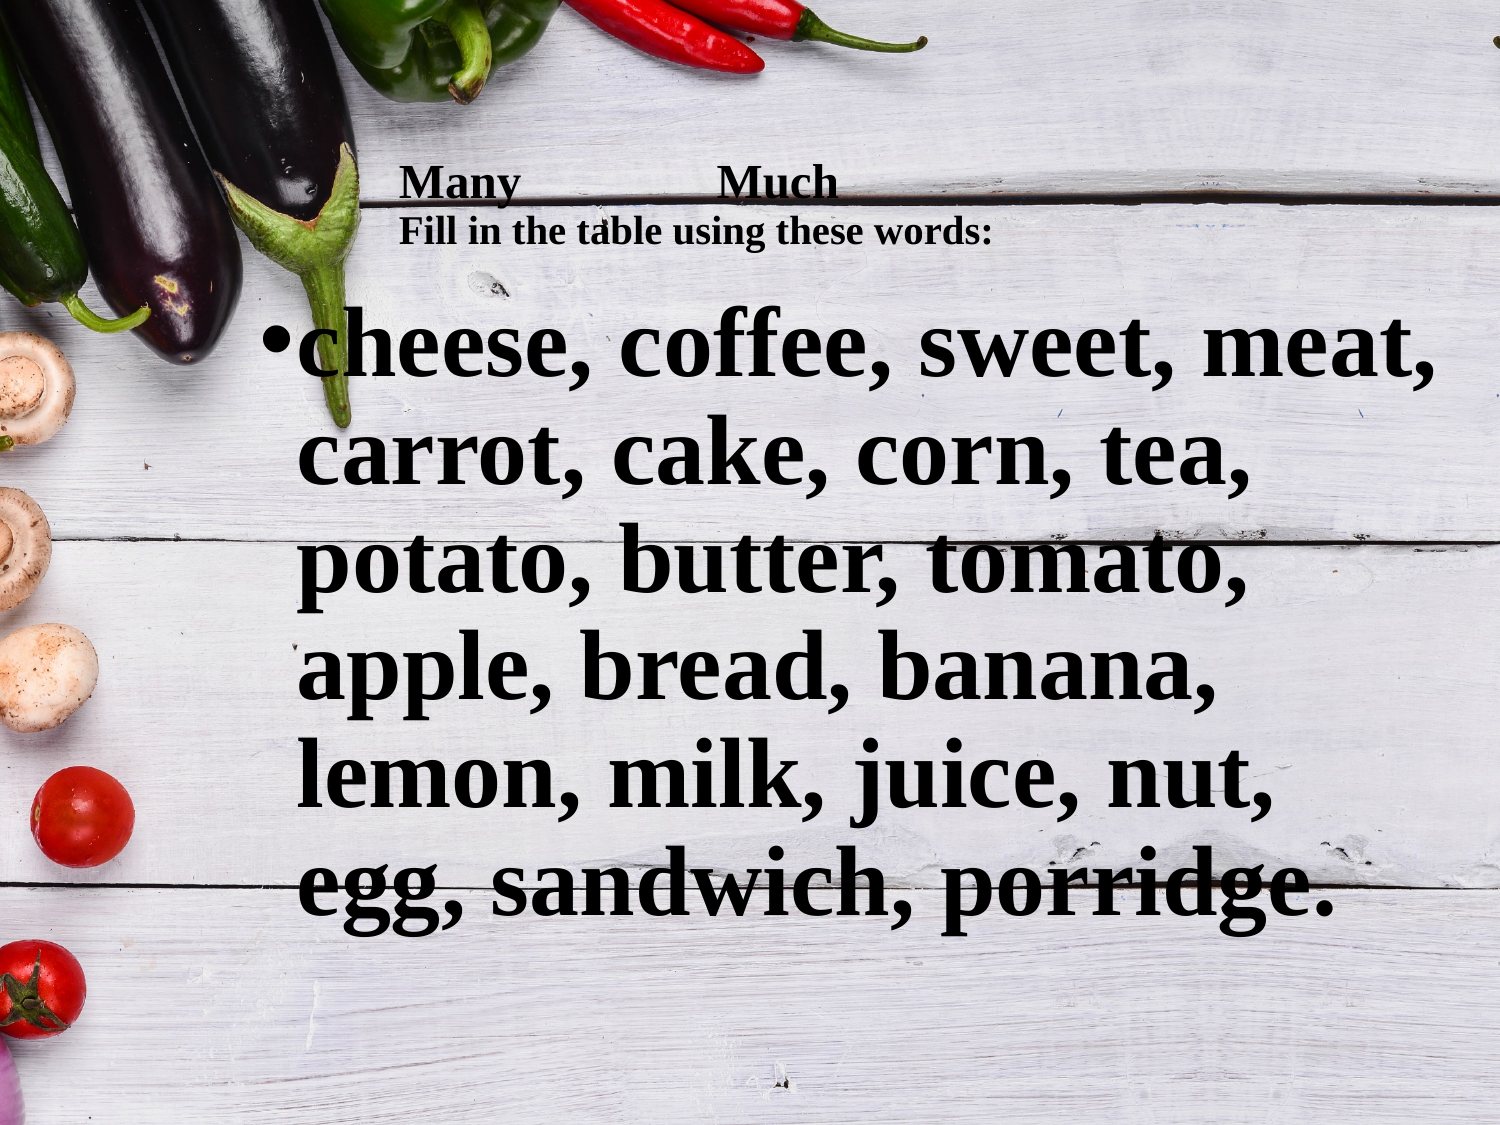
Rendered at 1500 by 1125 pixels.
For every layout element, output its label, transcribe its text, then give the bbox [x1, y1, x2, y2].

picture [0, 0, 1500, 1125]
list cheese, coffee, sweet, meat, carrot, cake, corn, tea, potato, butter, tomato, apple, bread, banana, lemon, milk, juice, nut, egg, sandwich, porridge. [244, 282, 1478, 1051]
title Many Much Fill in the table using these words: [383, 148, 1500, 320]
